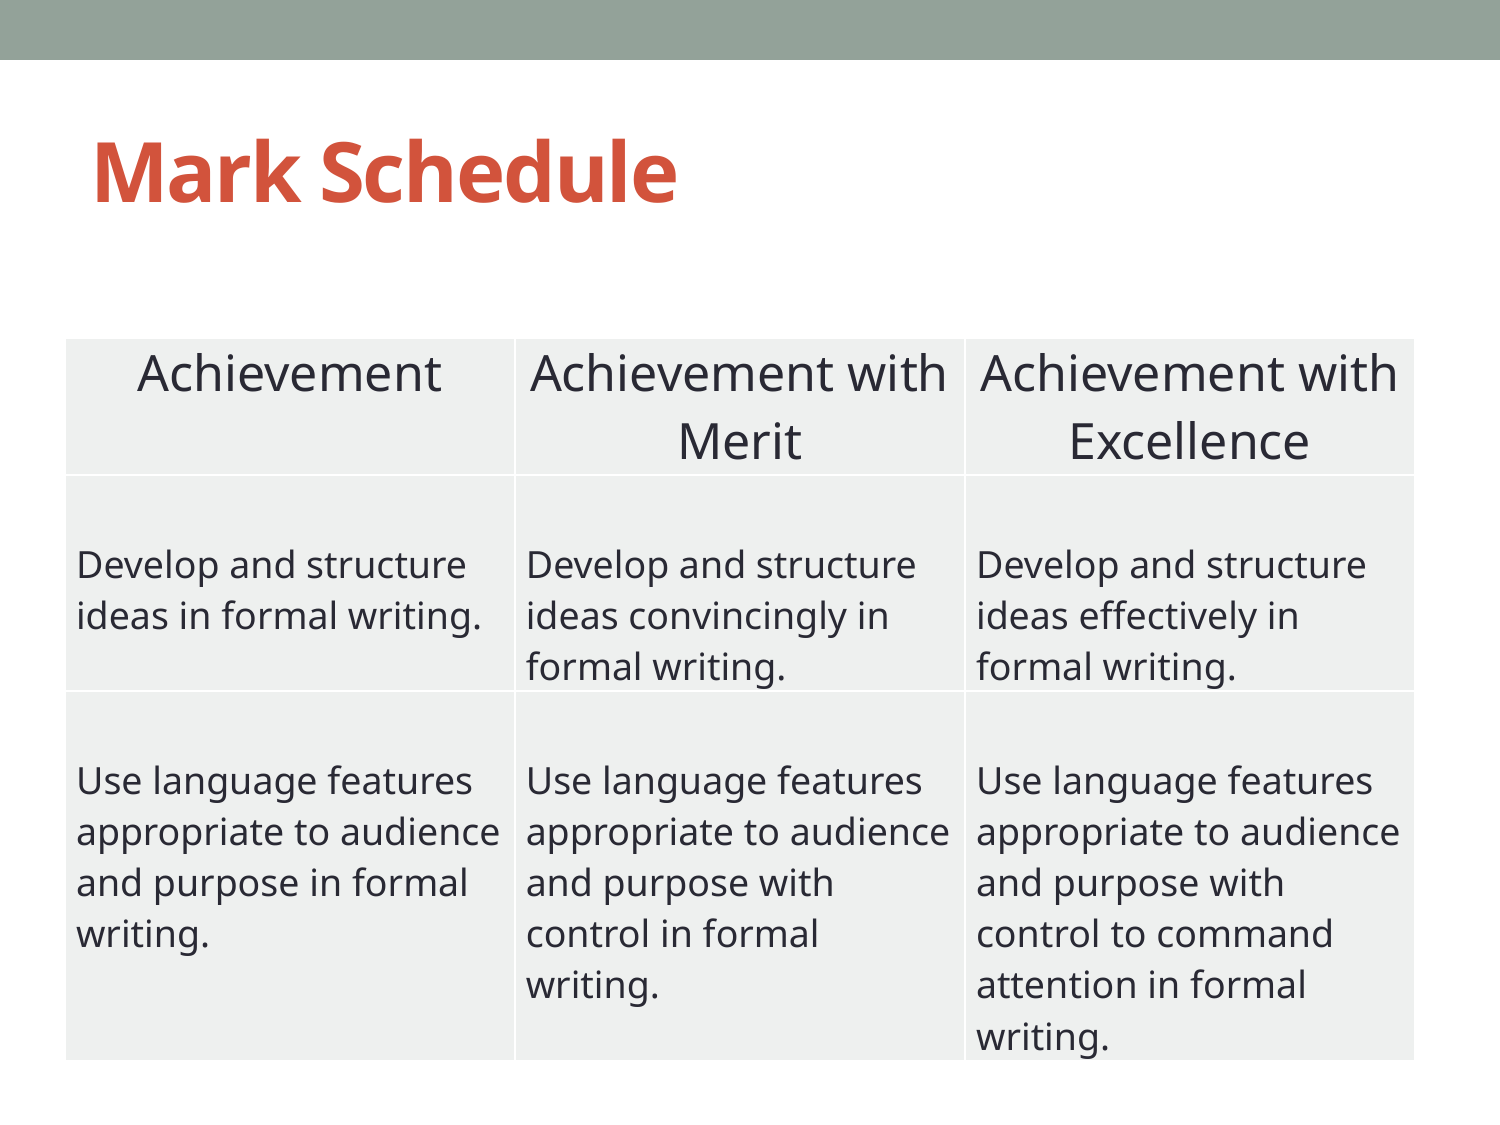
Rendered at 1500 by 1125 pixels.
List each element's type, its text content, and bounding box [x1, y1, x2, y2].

table_cell Develop and structure ideas effectively in formal writing. [966, 476, 1414, 690]
table_header Achievement with Merit [516, 339, 964, 474]
table_cell Use language features appropriate to audience and purpose with control to command attention in formal writing. [966, 692, 1414, 1060]
title Mark Schedule [75, 87, 1425, 250]
table_header Achievement [66, 339, 514, 474]
table_header Achievement with Excellence [966, 339, 1414, 474]
table_cell Develop and structure ideas convincingly in formal writing. [516, 476, 964, 690]
table_cell Use language features appropriate to audience and purpose with control in formal writing. [516, 692, 964, 1060]
table_cell Develop and structure ideas in formal writing. [66, 476, 514, 690]
table_cell Use language features appropriate to audience and purpose in formal writing. [66, 692, 514, 1060]
